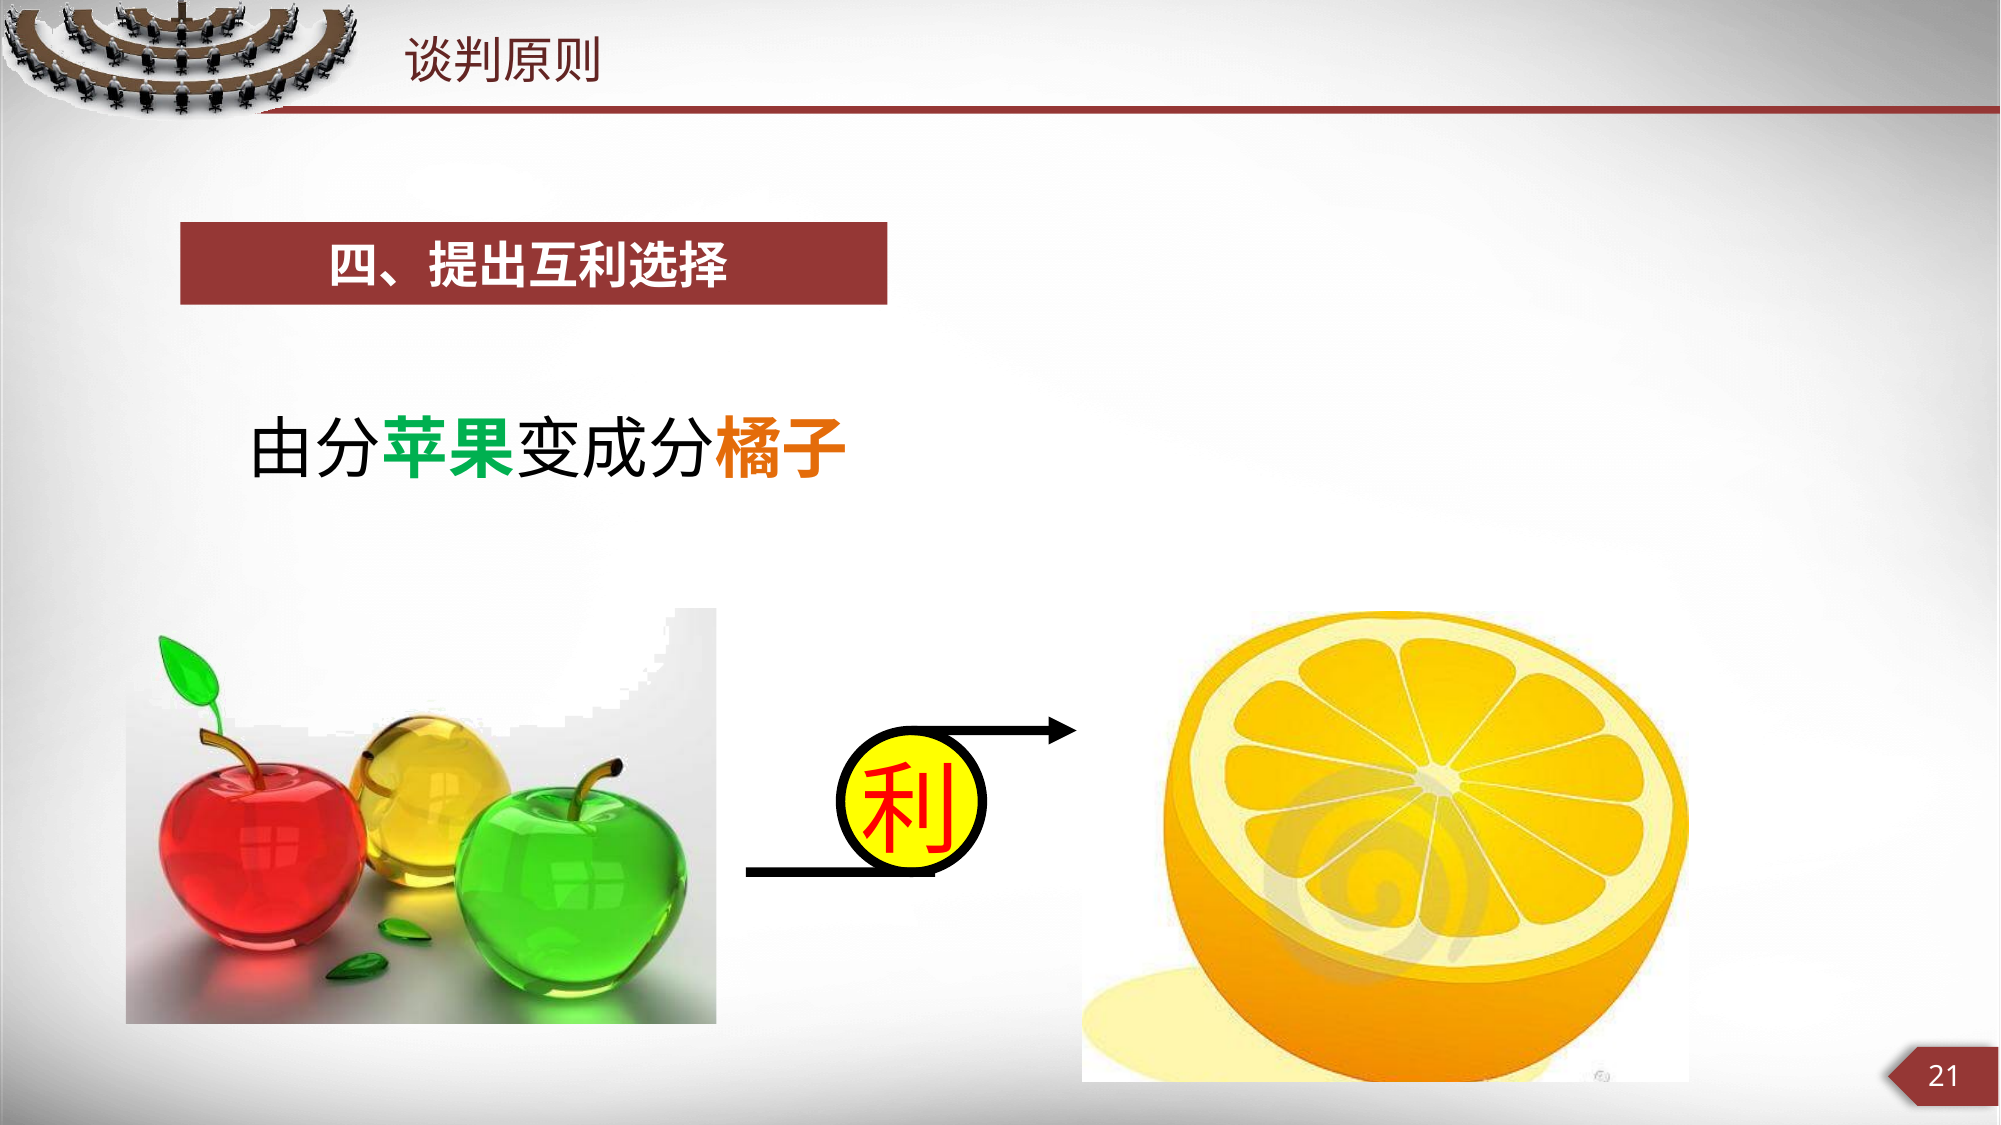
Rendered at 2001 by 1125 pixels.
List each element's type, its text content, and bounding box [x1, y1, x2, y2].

picture [0, 0, 2001, 1125]
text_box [745, 730, 1077, 874]
list 谈判原则 [388, 11, 1074, 107]
slide_number 21 [1889, 1046, 2000, 1107]
text_box 四、提出互利选择 [180, 222, 888, 305]
text_box 由分苹果变成分橘子 [202, 398, 888, 494]
